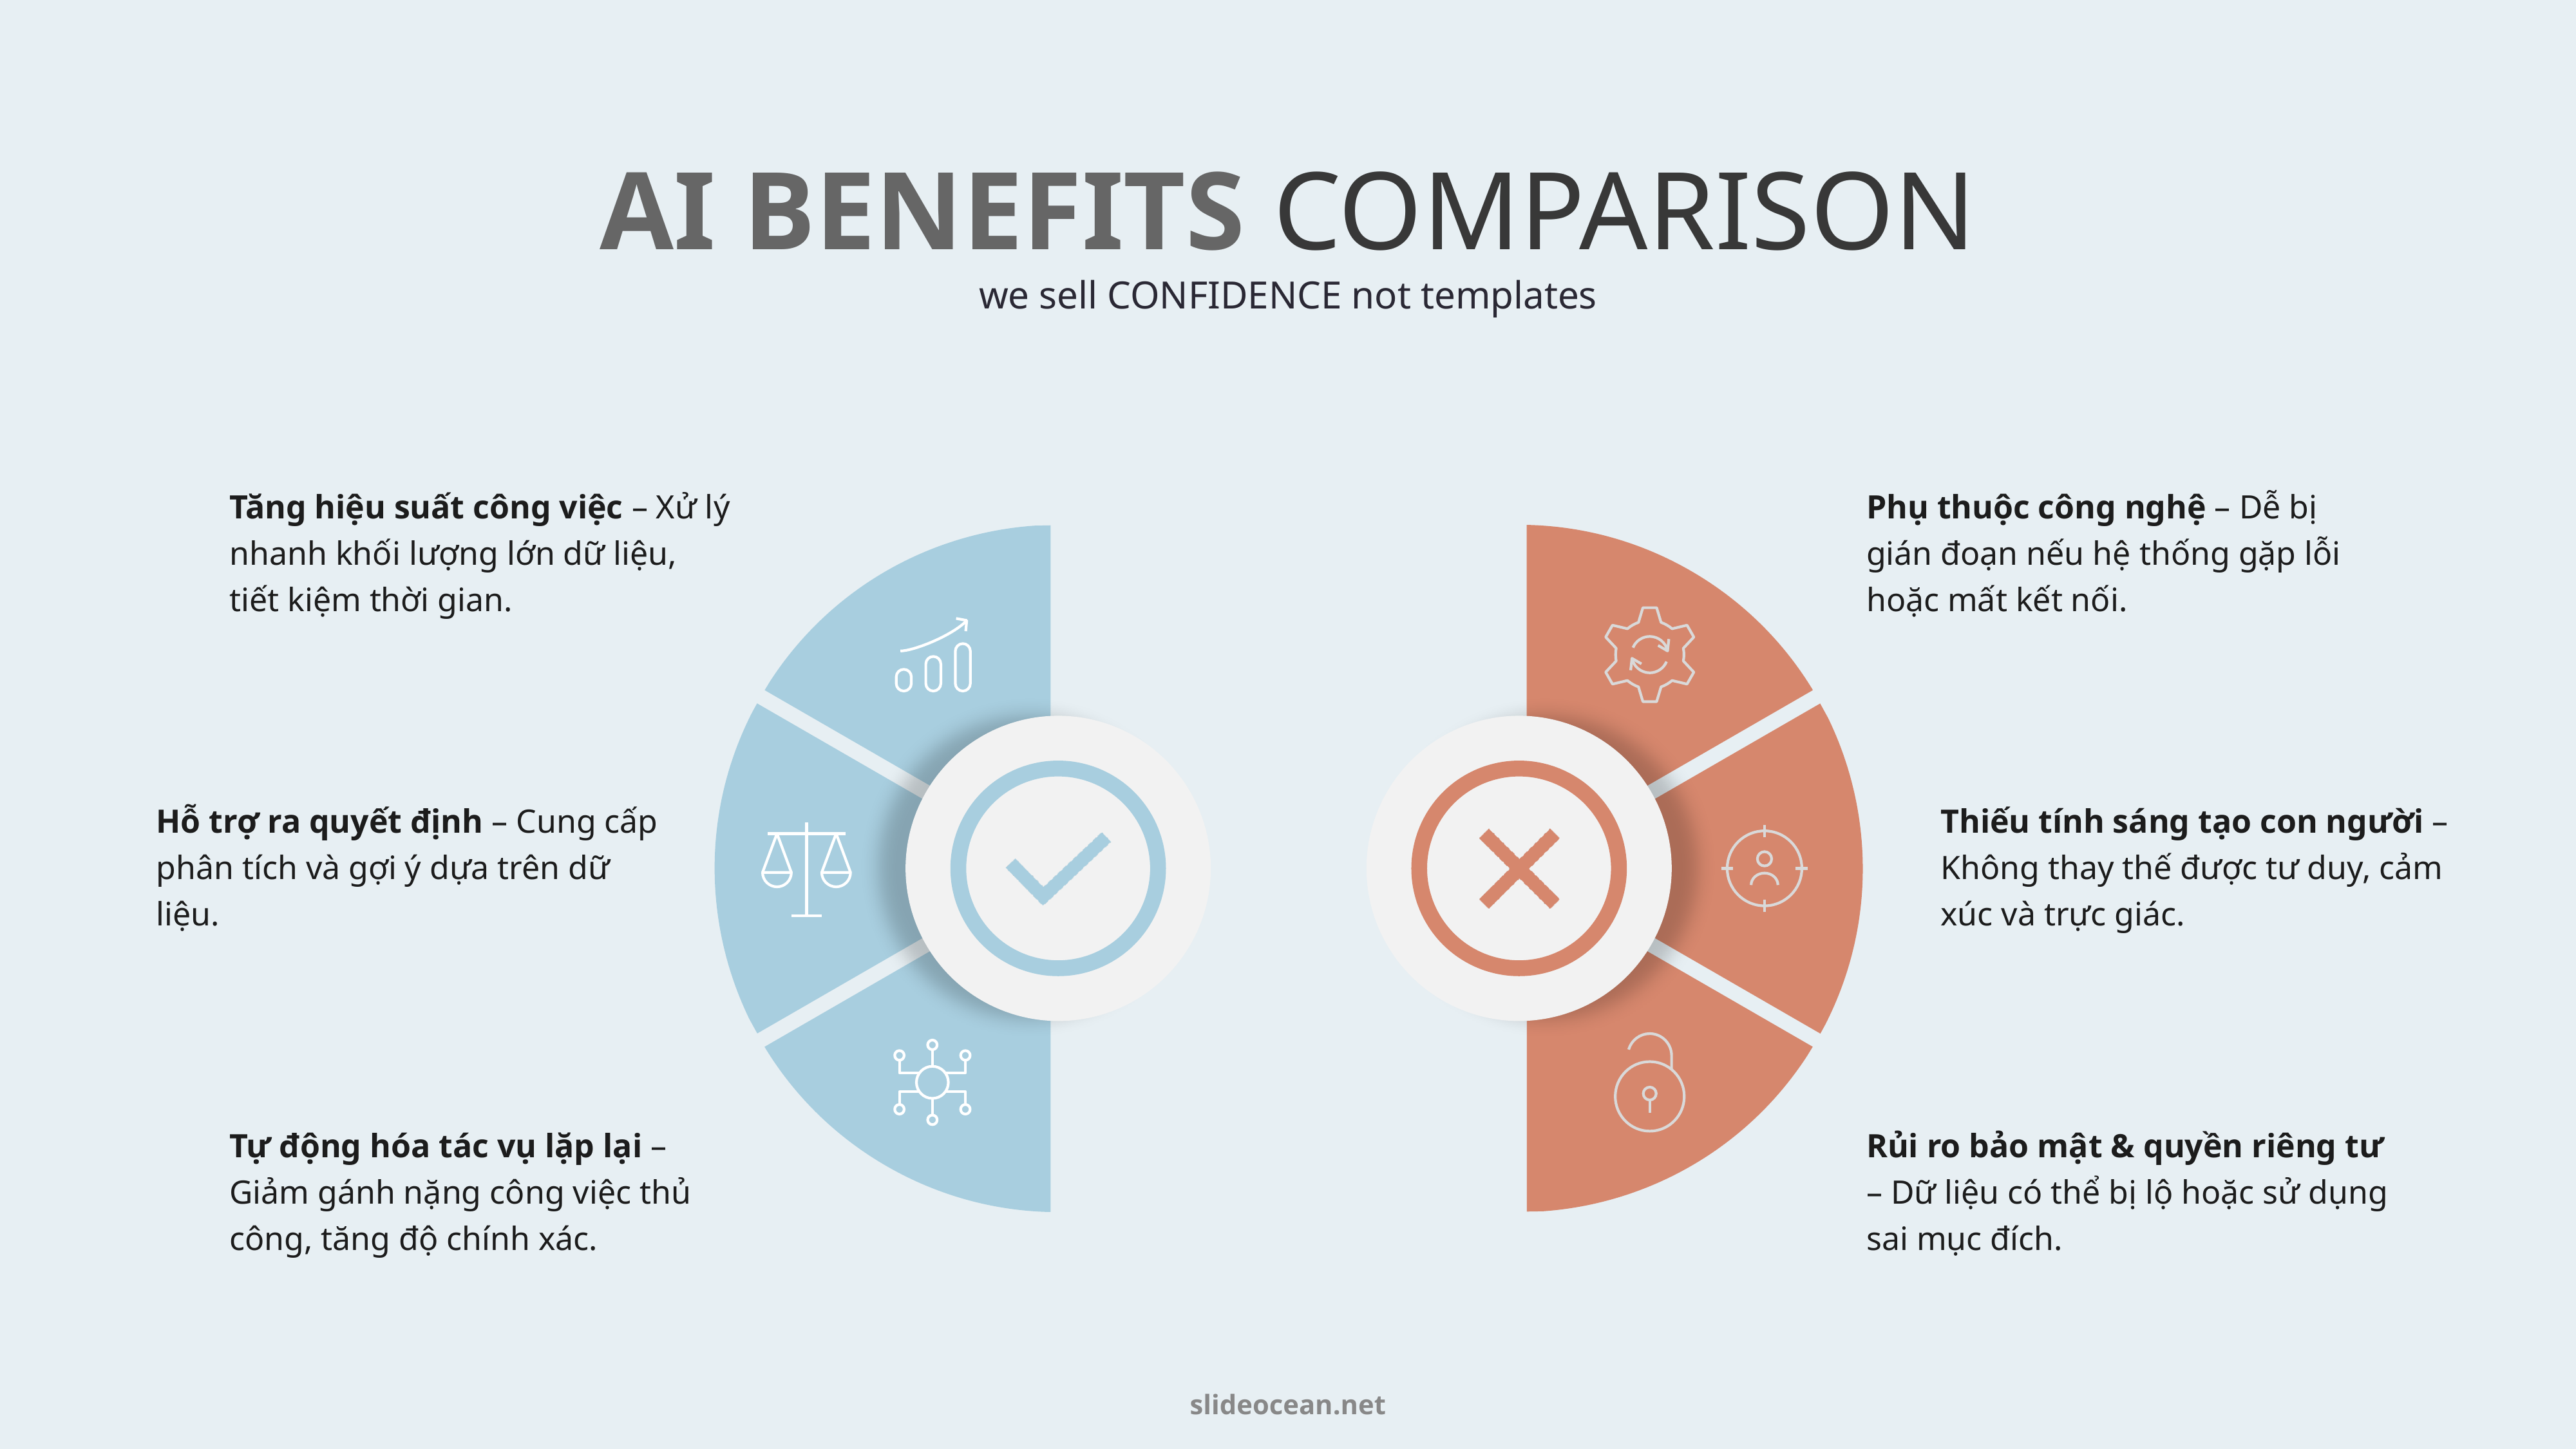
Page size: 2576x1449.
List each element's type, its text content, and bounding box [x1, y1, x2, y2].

text_box [714, 702, 895, 1035]
text_box [1721, 824, 1808, 913]
text_box Phụ thuộc công nghệ – Dễ bị gián đoạn nếu hệ thống gặp lỗi hoặc mất kết nối. [1857, 474, 2400, 623]
text_box Thiếu tính sáng tạo con người – Không thay thế được tư duy, cảm xúc và trực giác. [1931, 788, 2475, 937]
text_box [762, 822, 851, 916]
text_box [896, 669, 912, 692]
text_box [900, 618, 967, 651]
text_box AI BENEFITS COMPARISON [590, 137, 1986, 276]
text_box Hỗ trợ ra quyết định – Cung cấp phân tích và gợi ý dựa trên dữ liệu. [146, 788, 668, 937]
text_box Tự động hóa tác vụ lặp lại – Giảm gánh nặng công việc thủ công, tăng độ chính xác. [220, 1113, 742, 1262]
text_box [763, 524, 1052, 770]
text_box [1365, 714, 1673, 1022]
text_box [925, 656, 941, 692]
text_box we sell CONFIDENCE not templates [969, 266, 1607, 321]
text_box [1605, 607, 1694, 702]
text_box slideocean.net [1180, 1383, 1396, 1425]
text_box [1526, 524, 1815, 770]
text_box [950, 760, 1166, 977]
text_box Tăng hiệu suất công việc – Xử lý nhanh khối lượng lớn dữ liệu, tiết kiệm thời gian. [220, 474, 742, 623]
text_box [904, 714, 1212, 1022]
text_box [1526, 966, 1814, 1213]
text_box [1410, 760, 1627, 977]
text_box [895, 1040, 971, 1125]
text_box [1683, 702, 1864, 1036]
text_box [763, 966, 1052, 1213]
text_box Rủi ro bảo mật & quyền riêng tư – Dữ liệu có thể bị lộ hoặc sử dụng sai mục đích. [1857, 1113, 2400, 1262]
text_box [1615, 1034, 1685, 1132]
text_box [955, 643, 971, 692]
